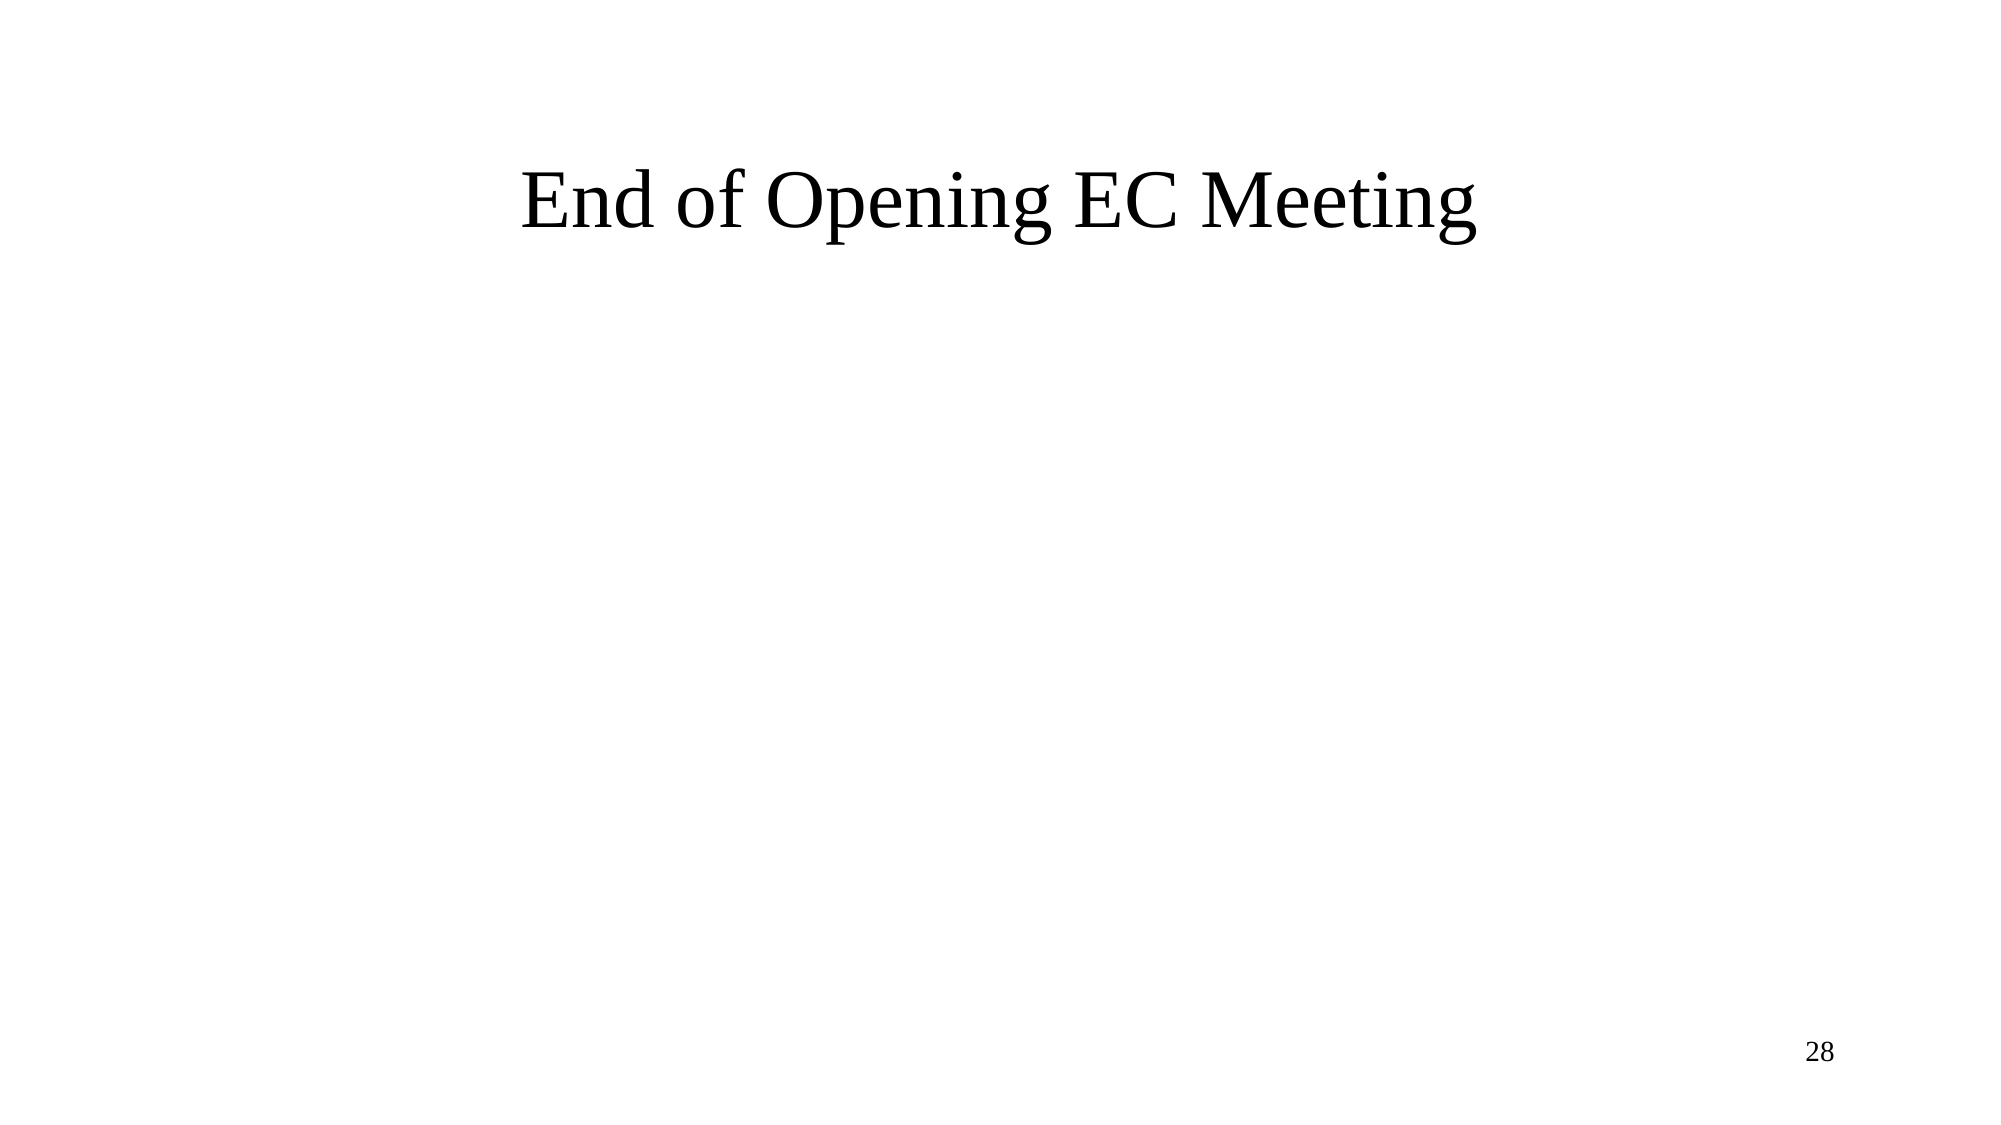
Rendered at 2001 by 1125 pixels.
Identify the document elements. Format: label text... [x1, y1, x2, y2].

title End of Opening EC Meeting [149, 99, 1851, 288]
slide_number 28 [1433, 1024, 1851, 1101]
